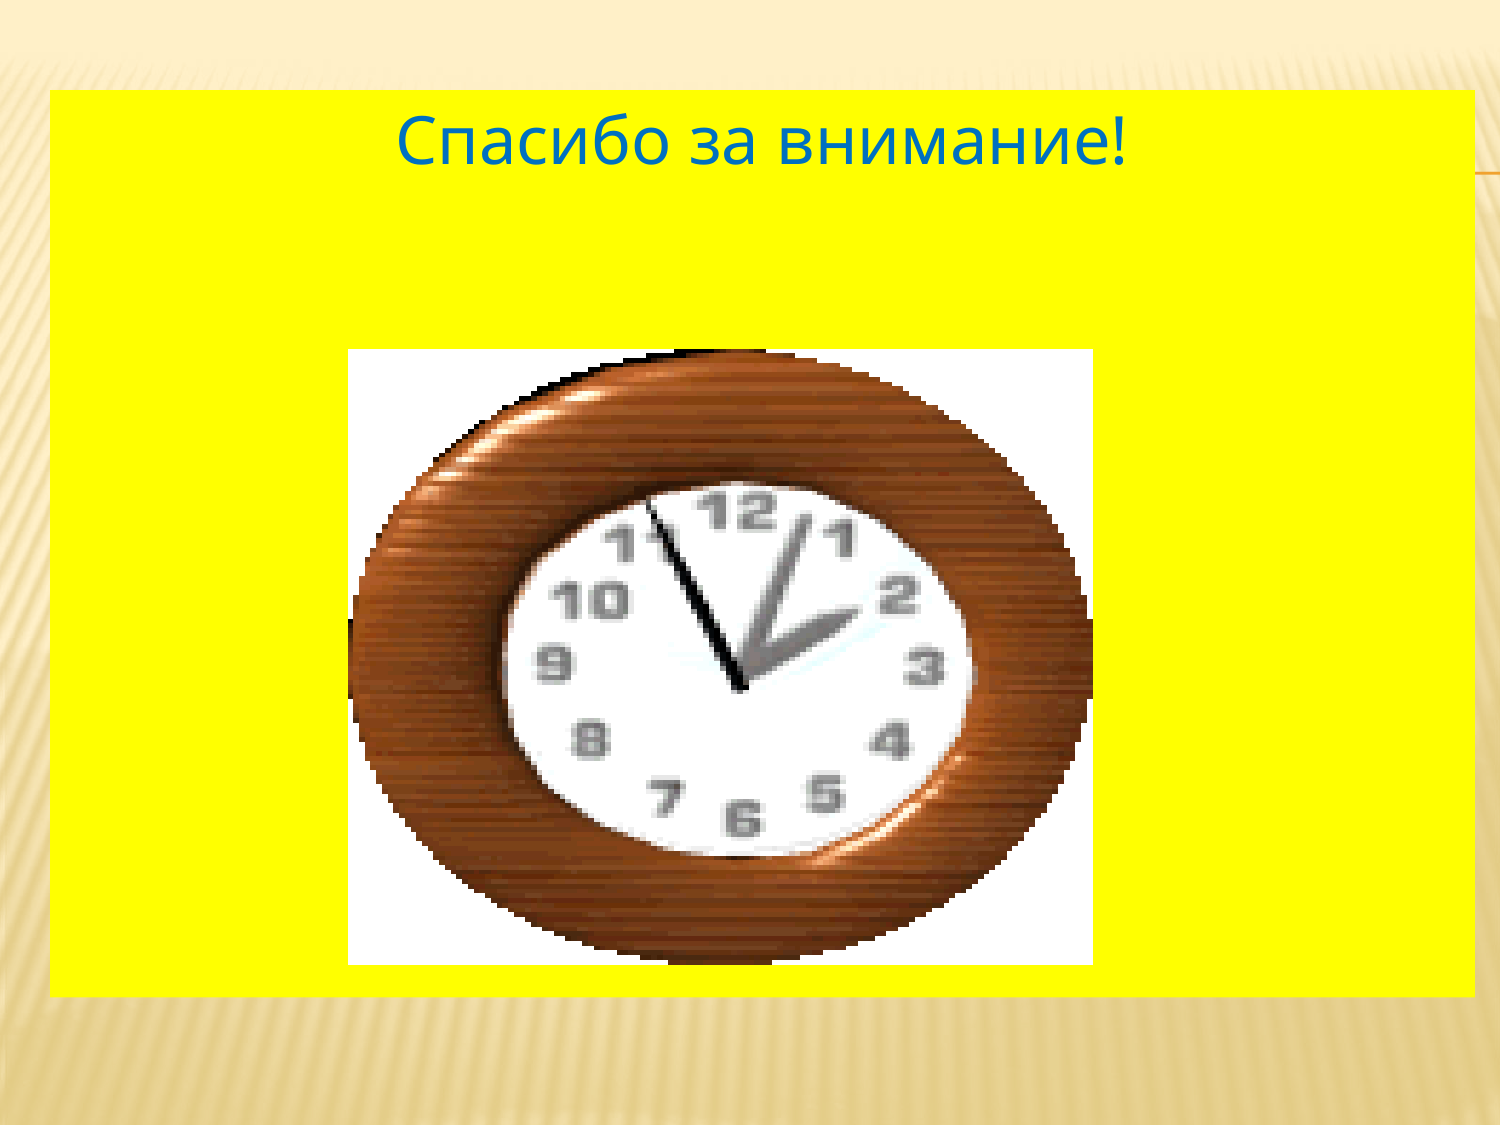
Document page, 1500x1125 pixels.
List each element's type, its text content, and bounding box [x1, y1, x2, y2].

list Спасибо за внимание! [50, 90, 1475, 998]
picture [348, 349, 1093, 965]
